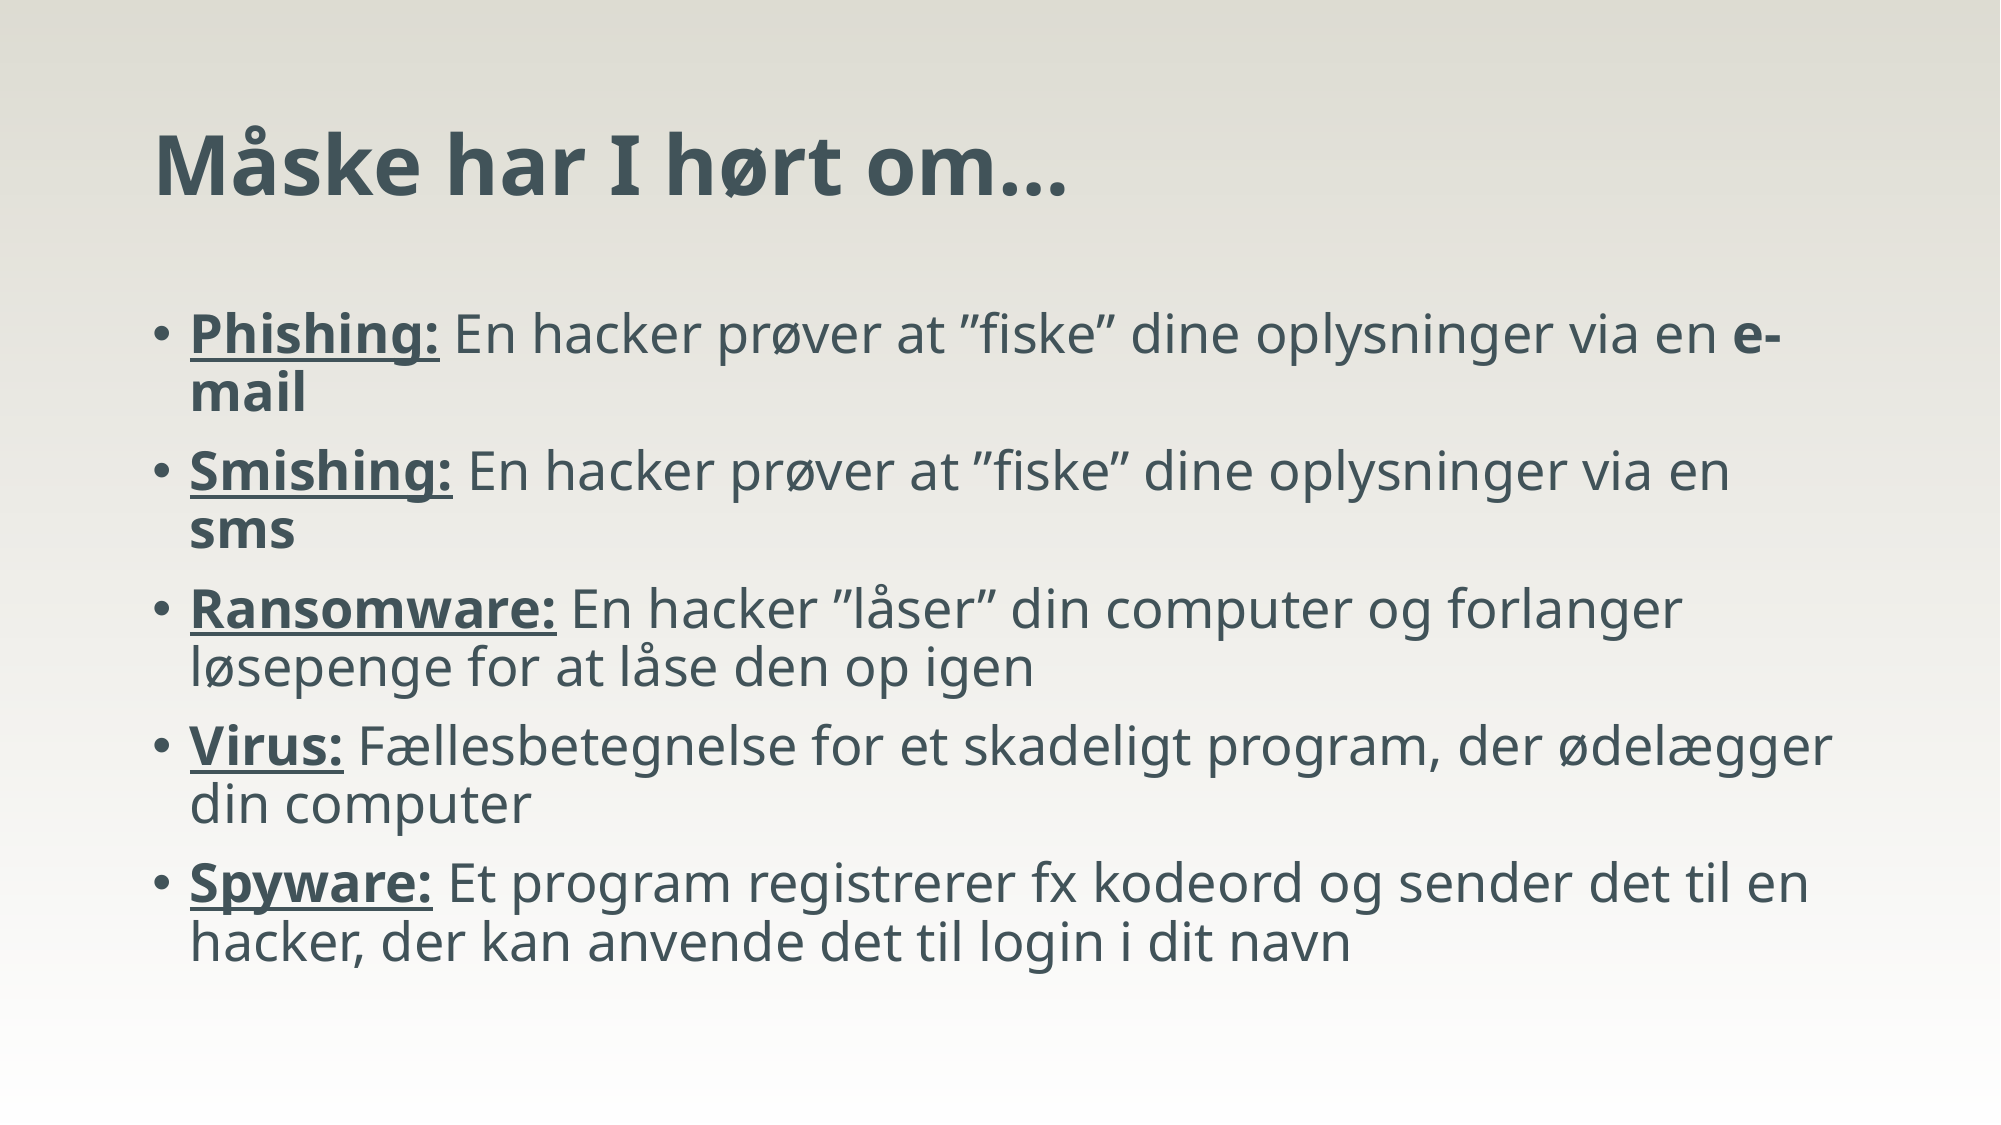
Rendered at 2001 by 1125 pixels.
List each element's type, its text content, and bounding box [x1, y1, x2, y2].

title Måske har I hørt om… [137, 59, 1863, 278]
list Phishing: En hacker prøver at ”fiske” dine oplysninger via en e-mail Smishing: En hacker prøver at ”fiske” dine oplysninger via en sms Ransomware: En hacker ”låser” din computer og forlanger løsepenge for at låse den op igen Virus: Fællesbetegnelse for et skadeligt program, der ødelægger din computer Spyware: Et program registrerer fx kodeord og sender det til en hacker, der kan anvende det til login i dit navn [137, 299, 1863, 1014]
